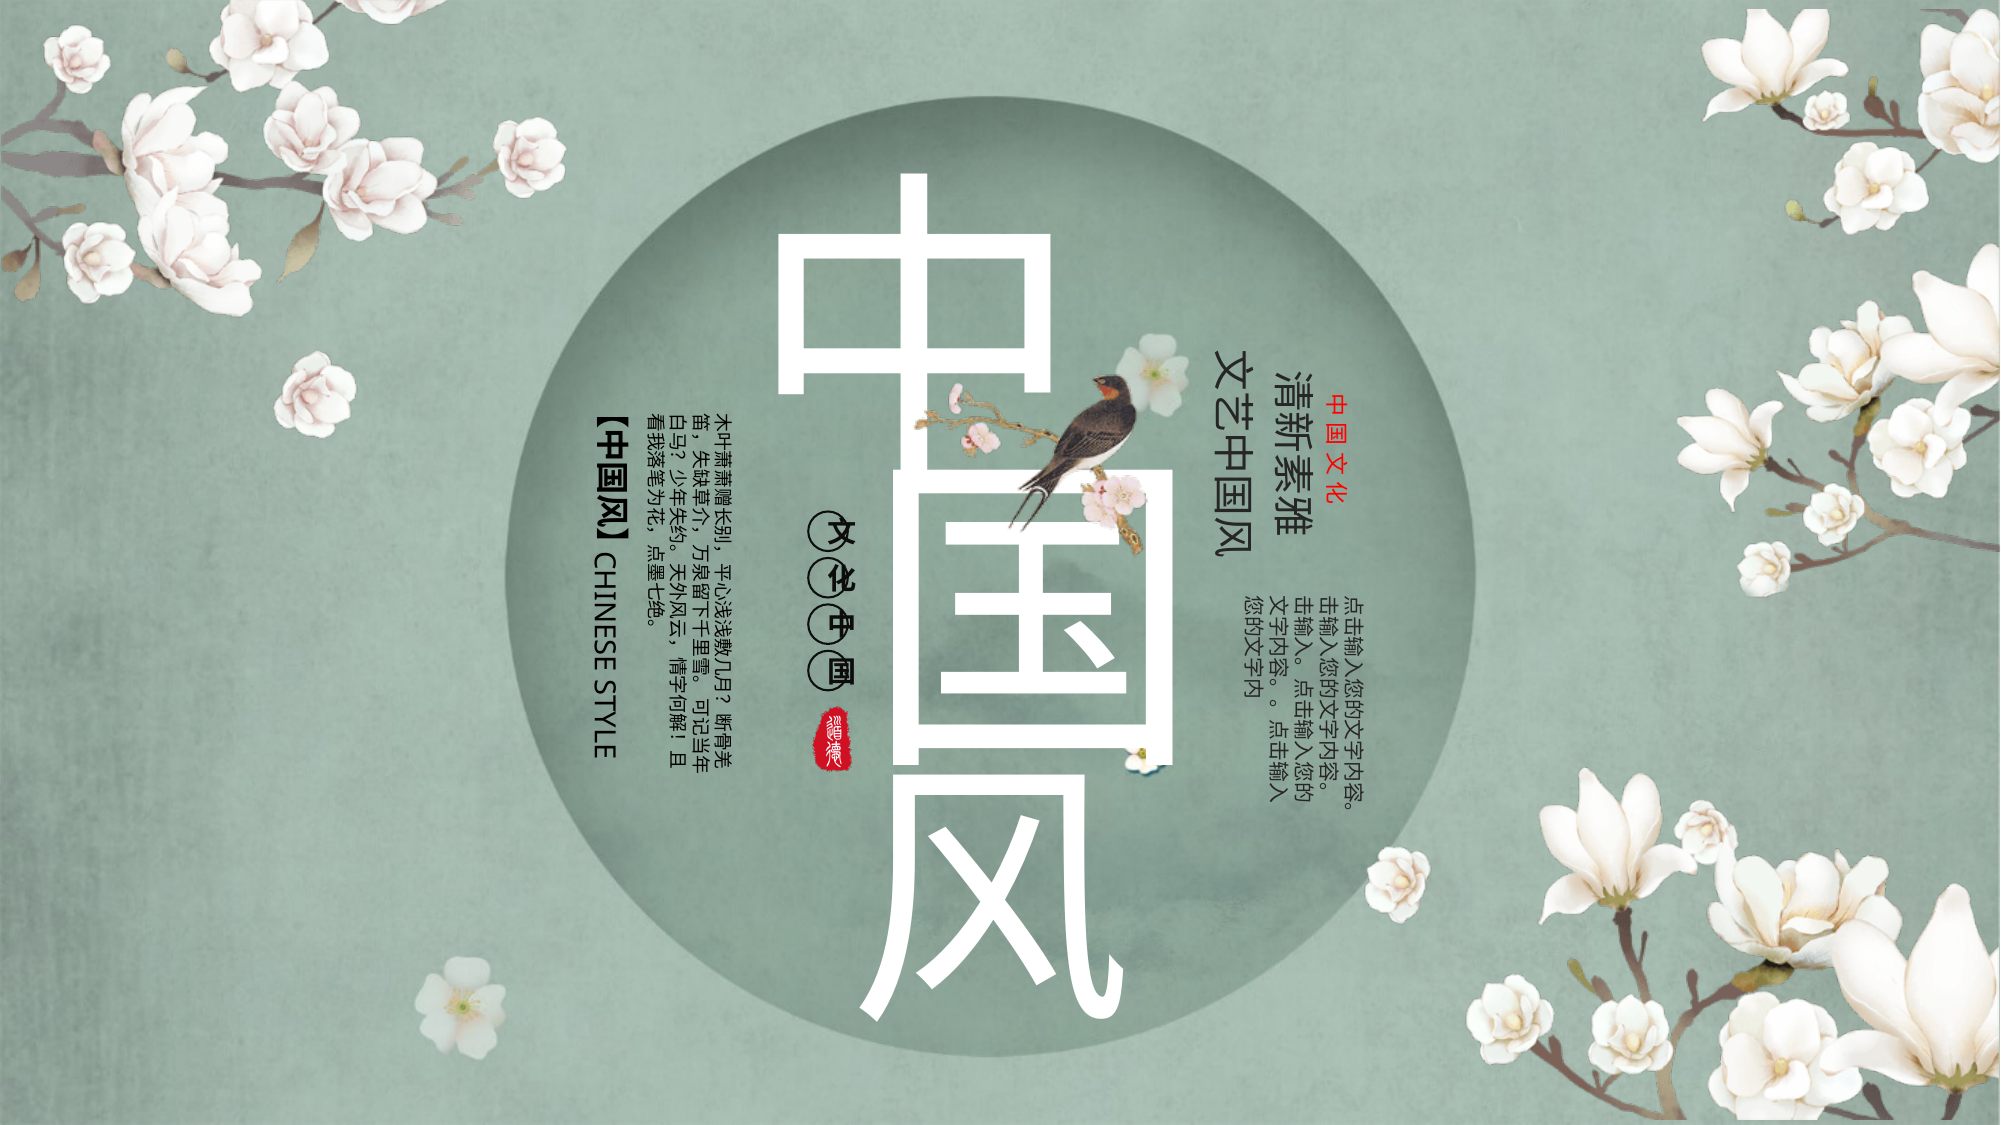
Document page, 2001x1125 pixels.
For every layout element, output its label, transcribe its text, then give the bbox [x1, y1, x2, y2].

picture [0, 0, 2001, 1125]
text_box 中 [731, 112, 1099, 533]
text_box 点击输入您的文字内容。击输入您的文字内容。击输入。点击输入您的文字内容。。点击输入您的文字内 [1193, 580, 1375, 827]
text_box 国 [861, 595, 1218, 814]
text_box 清新素雅 文艺中国风 [1185, 304, 1338, 604]
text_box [570, 380, 743, 797]
text_box 国 [849, 393, 855, 511]
text_box 中国文化 [1316, 378, 1359, 520]
text_box 风 [833, 709, 1147, 1064]
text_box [807, 511, 861, 778]
